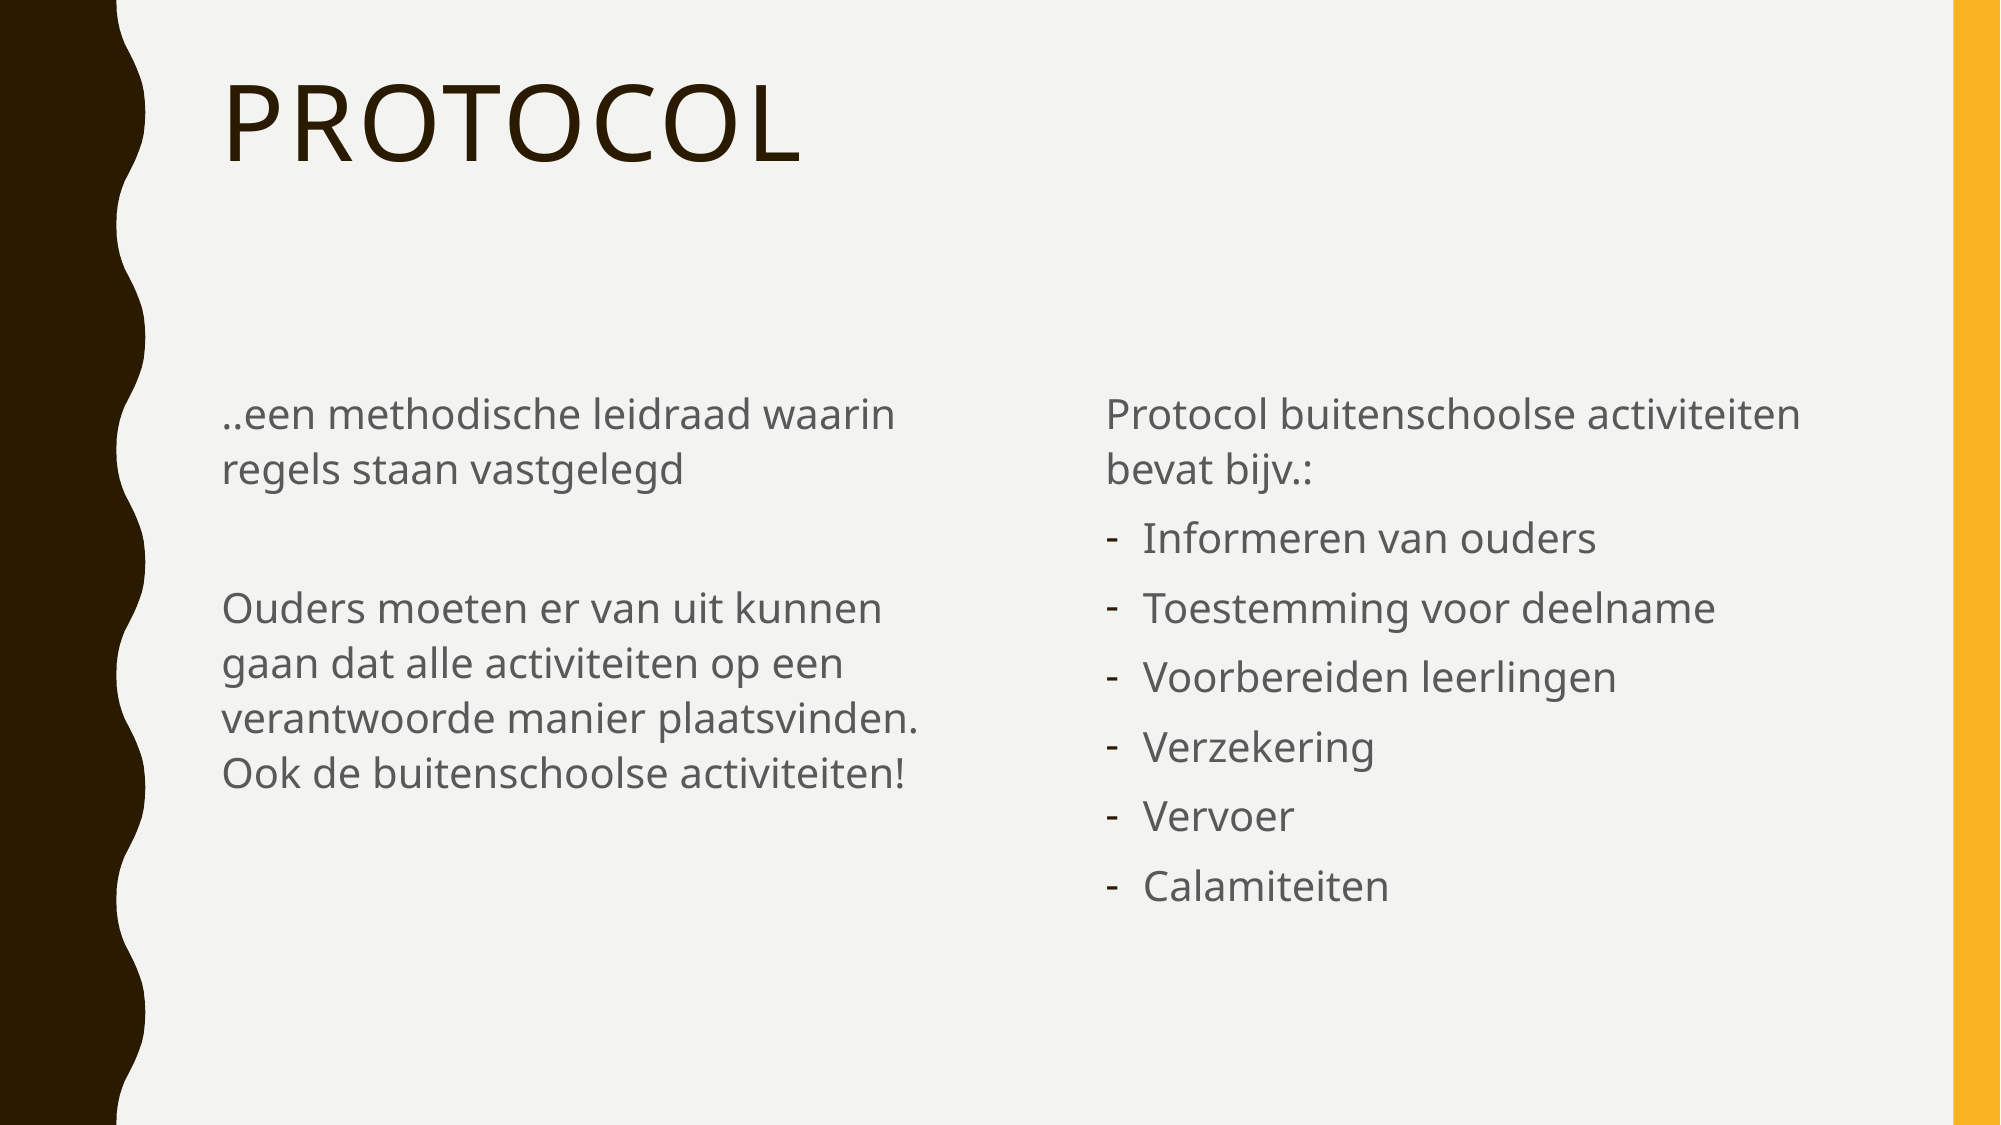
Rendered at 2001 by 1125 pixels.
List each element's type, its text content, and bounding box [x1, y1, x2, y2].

list ..een methodische leidraad waarin regels staan vastgelegd Ouders moeten er van uit kunnen gaan dat alle activiteiten op een verantwoorde manier plaatsvinden. Ook de buitenschoolse activiteiten! [206, 375, 994, 969]
list Protocol buitenschoolse activiteiten bevat bijv.: Informeren van ouders Toestemming voor deelname Voorbereiden leerlingen Verzekering Vervoer Calamiteiten [1090, 375, 1878, 969]
title Protocol [205, 62, 1875, 308]
